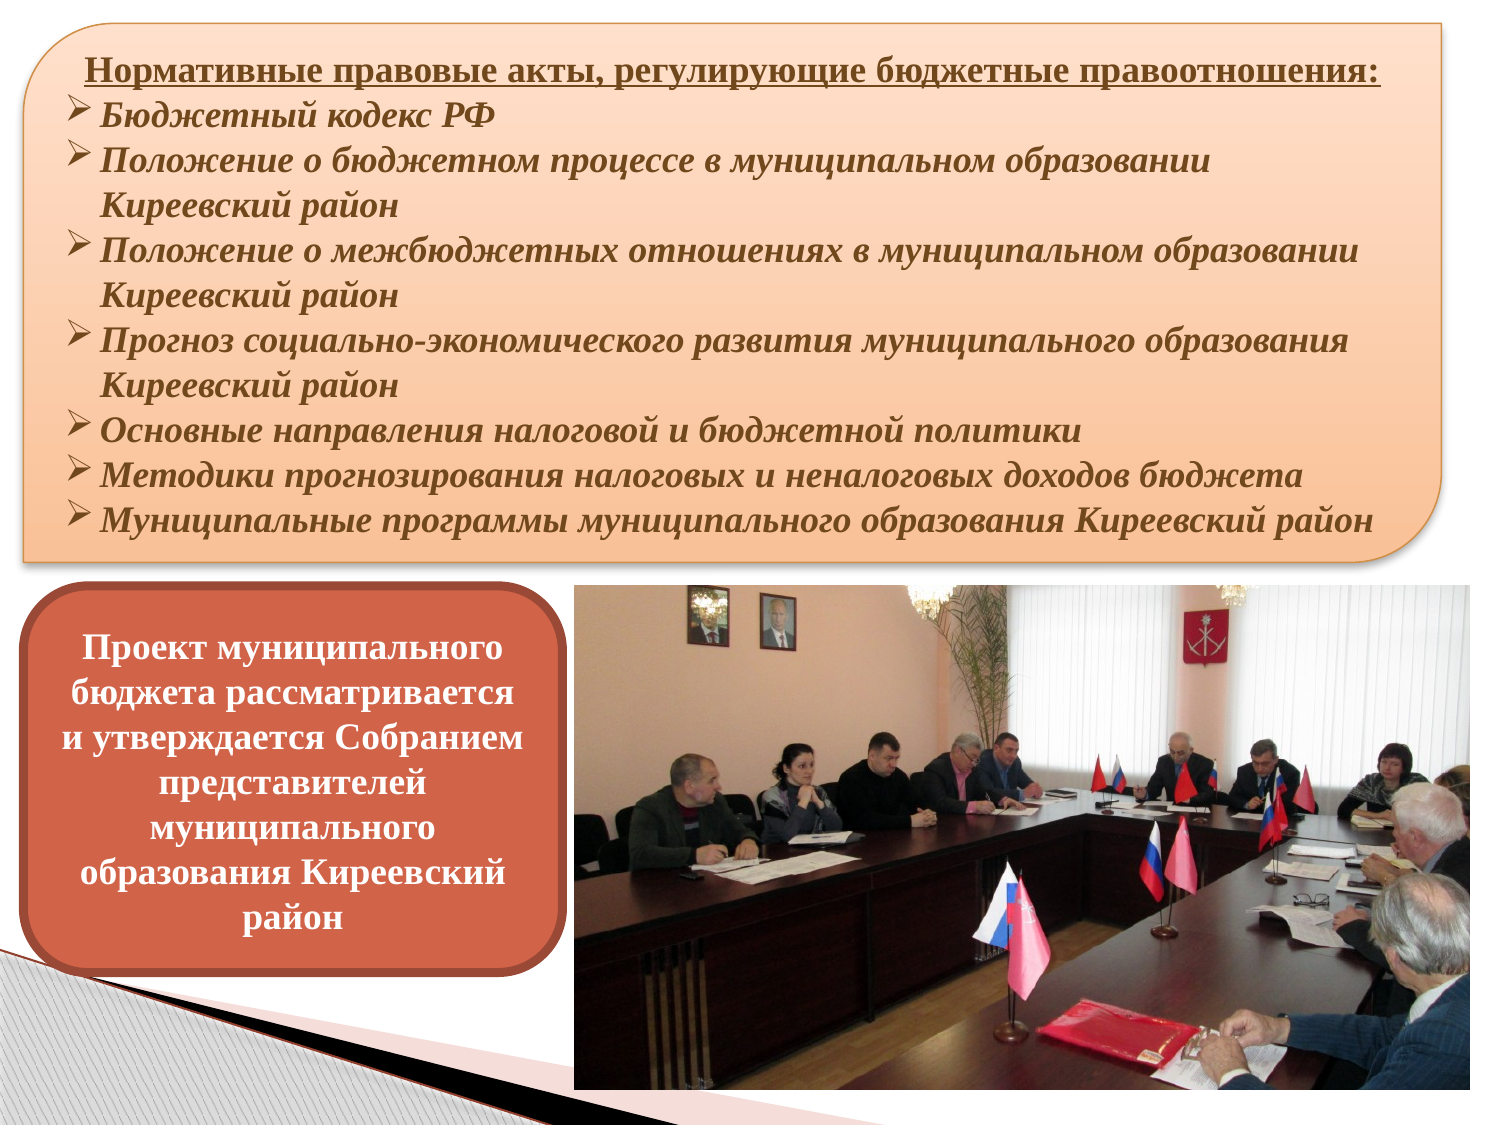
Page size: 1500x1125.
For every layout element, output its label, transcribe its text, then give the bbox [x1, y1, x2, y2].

text_box Проект муниципального бюджета рассматривается и утверждается Собранием представителей муниципального образования Киреевский район [18, 581, 567, 978]
picture [573, 585, 1471, 1091]
text_box Нормативные правовые акты, регулирующие бюджетные правоотношения: Бюджетный кодекс РФ Положение о бюджетном процессе в муниципальном образовании Киреевский район Положение о межбюджетных отношениях в муниципальном образовании Киреевский район Прогноз социально-экономического развития муниципального образования Киреевский район Основные направления налоговой и бюджетной политики Методики прогнозирования налоговых и неналоговых доходов бюджета Муниципальные программы муниципального образования Киреевский район [22, 22, 1443, 564]
